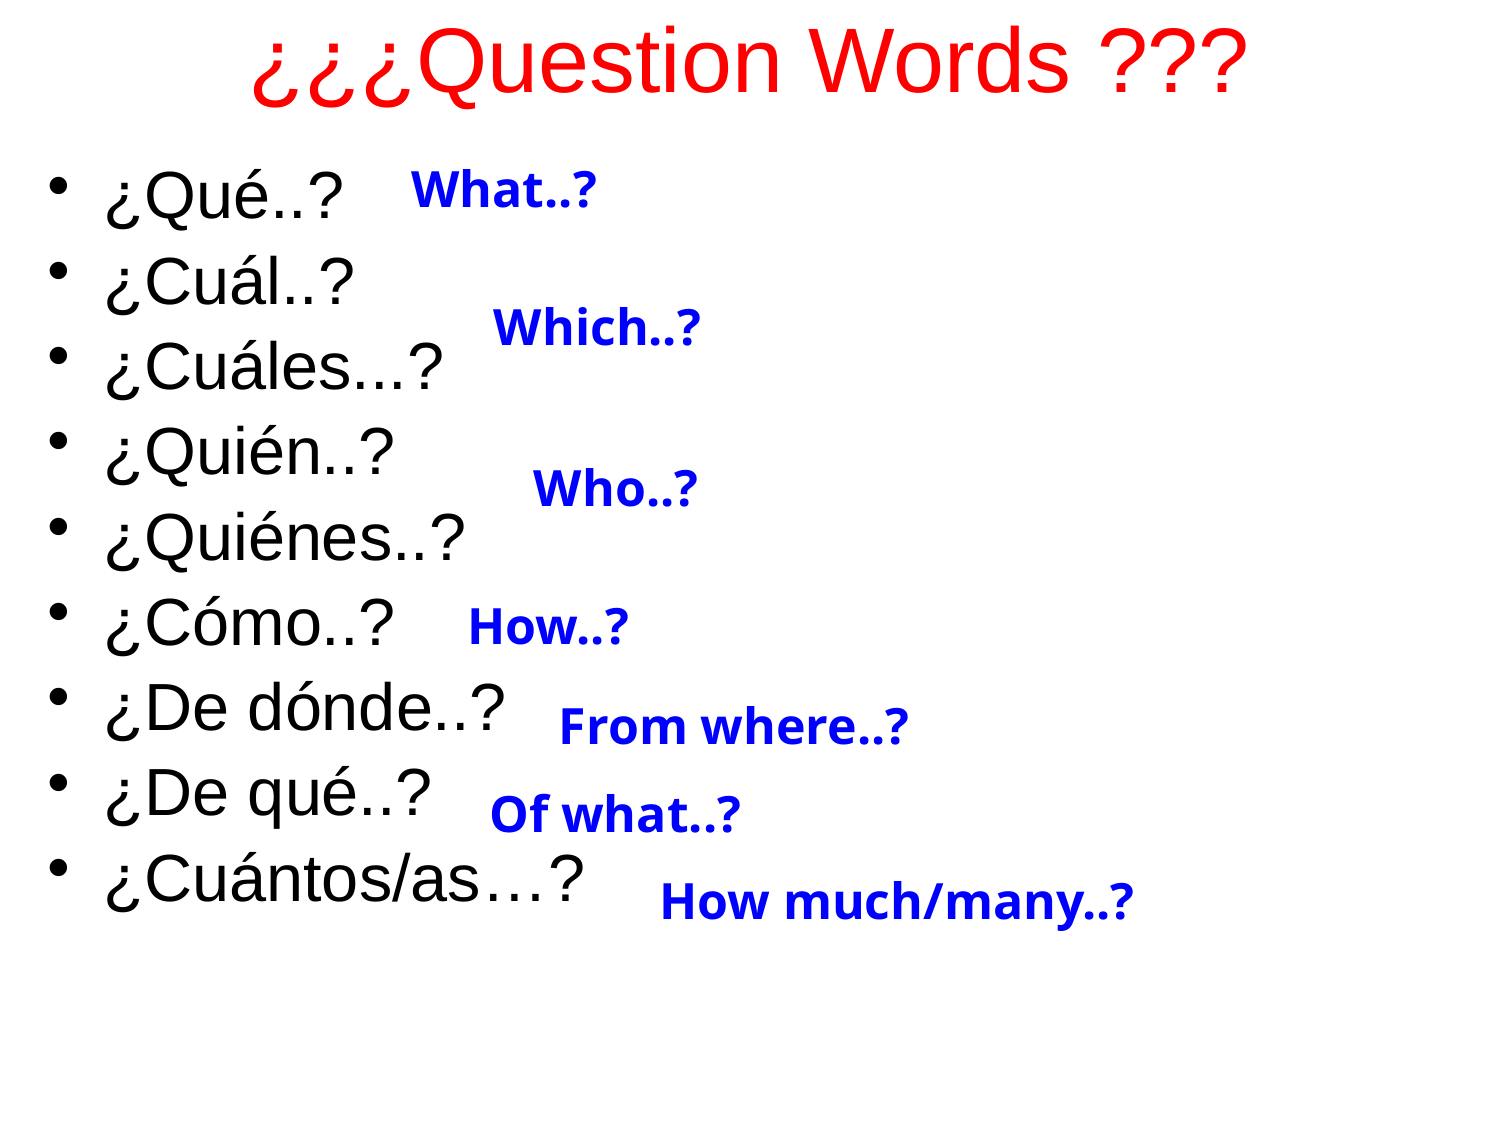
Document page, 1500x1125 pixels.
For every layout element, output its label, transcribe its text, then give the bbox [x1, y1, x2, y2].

list ¿Qué..? ¿Cuál..? ¿Cuáles...? ¿Quién..? ¿Quiénes..? ¿Cómo..? ¿De dónde..? ¿De qué..? ¿Cuántos/as…? [32, 153, 1383, 897]
text_box How..? [453, 587, 644, 663]
text_box Of what..? [474, 774, 757, 850]
title ¿¿¿Question Words ??? [75, 0, 1425, 150]
text_box Who..? [519, 448, 714, 524]
text_box What..? [396, 149, 612, 225]
text_box How much/many..? [644, 862, 1150, 938]
text_box Which..? [479, 287, 716, 363]
text_box From where..? [544, 687, 925, 763]
